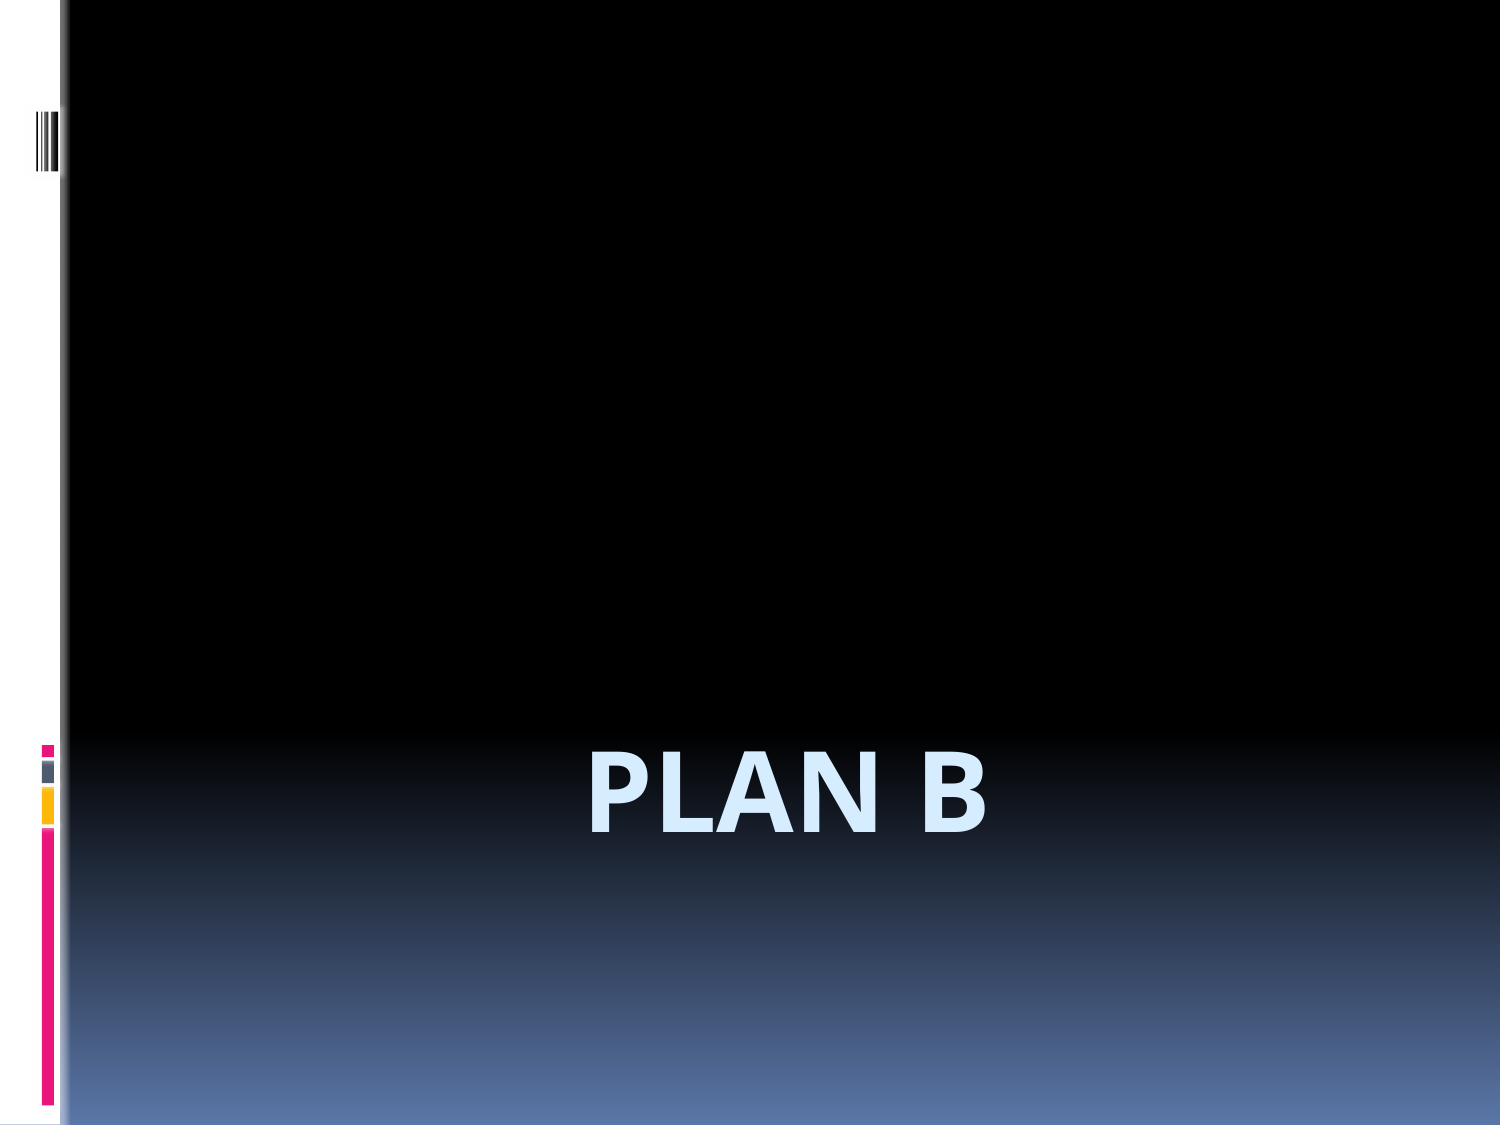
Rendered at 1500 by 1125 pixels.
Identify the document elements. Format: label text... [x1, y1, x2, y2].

title Plan B [150, 712, 1425, 1037]
